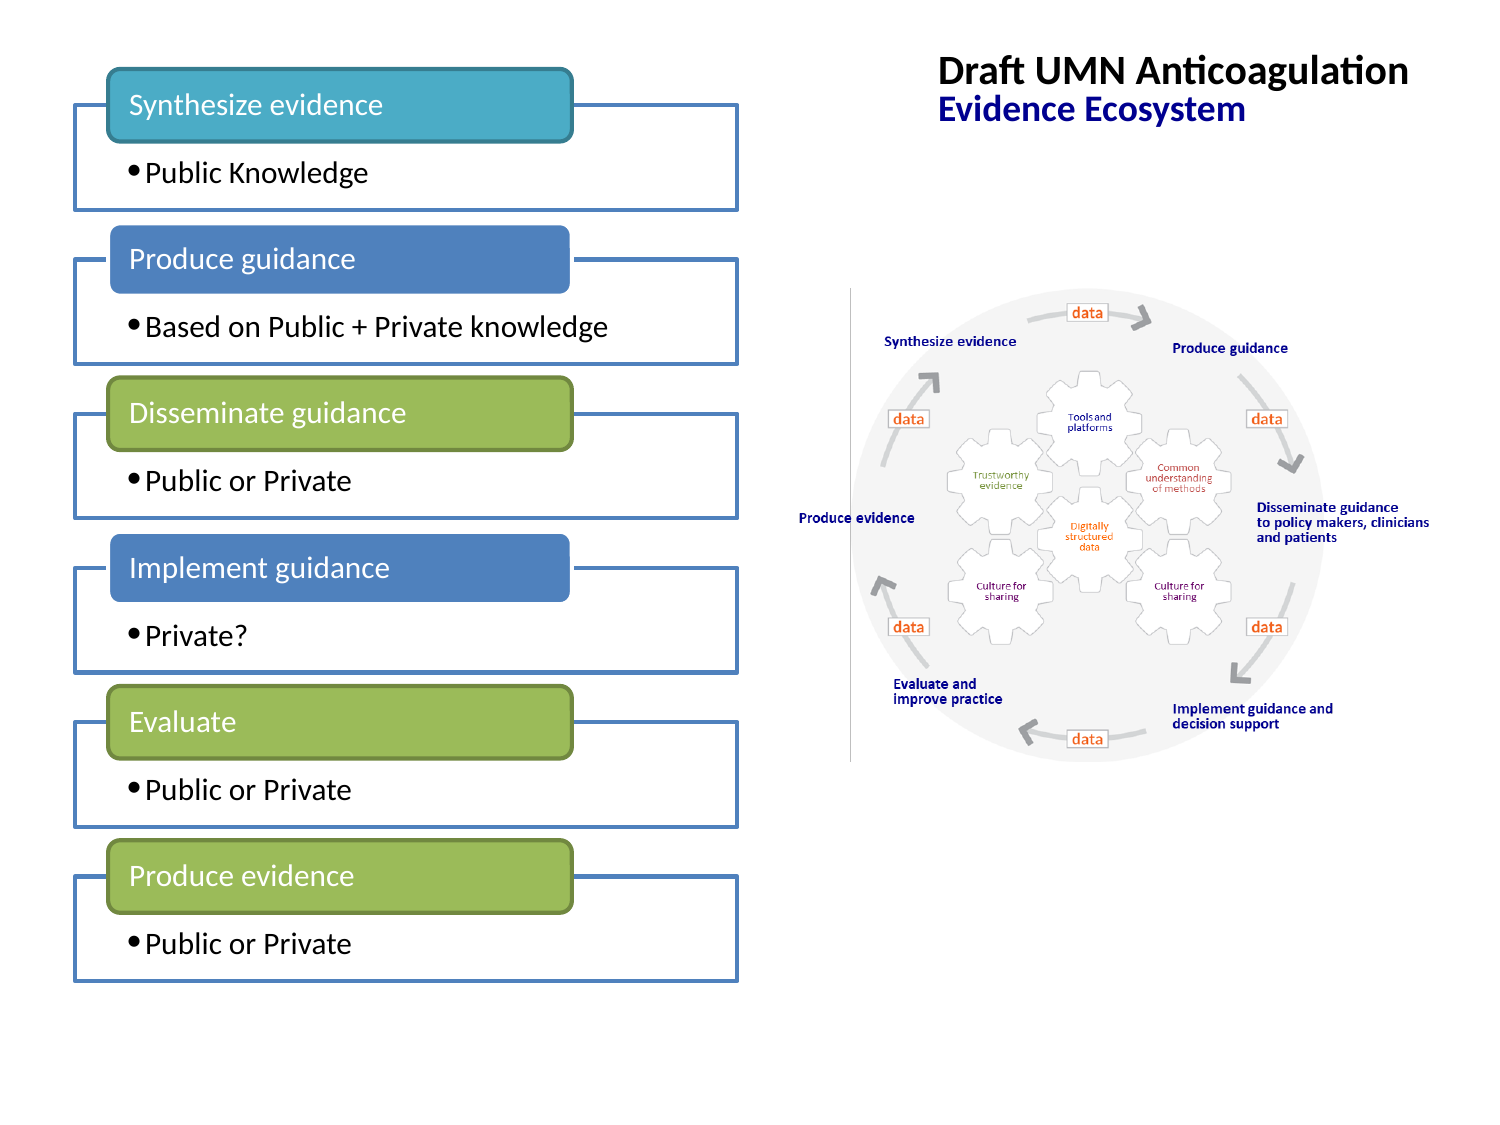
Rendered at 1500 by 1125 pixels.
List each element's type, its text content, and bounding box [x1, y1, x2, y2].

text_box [74, 68, 738, 982]
text_box Draft UMN Anticoagulation Evidence Ecosystem [923, 45, 1425, 177]
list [787, 288, 1451, 763]
